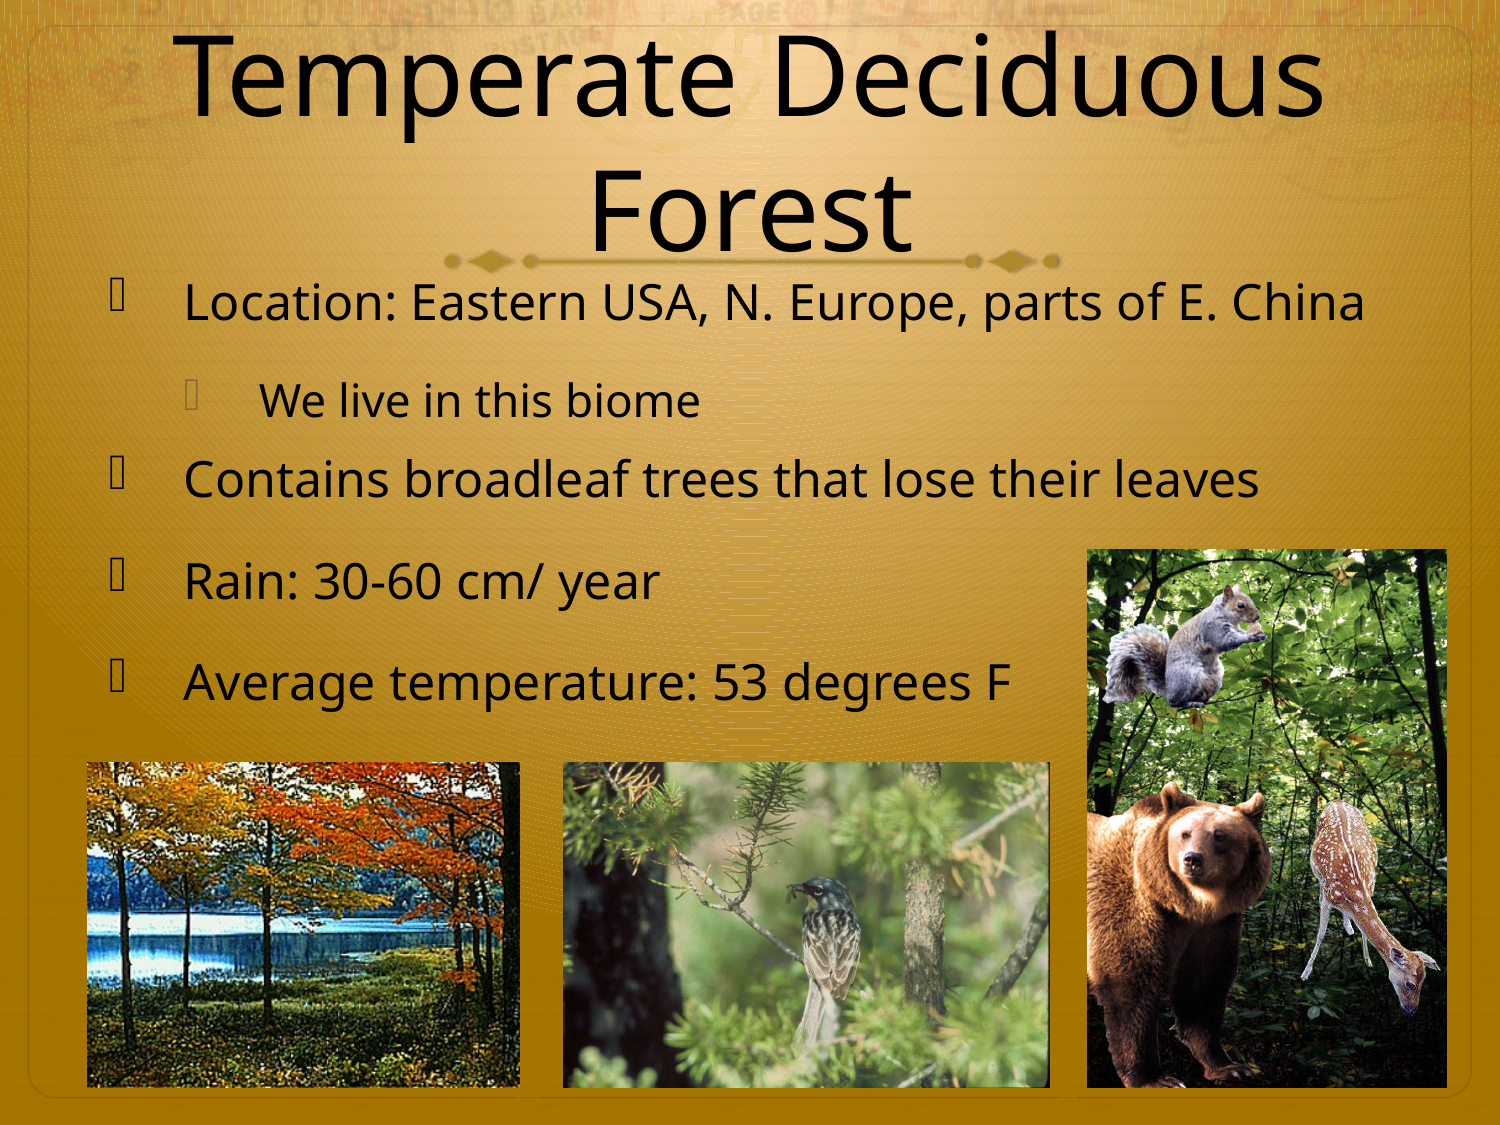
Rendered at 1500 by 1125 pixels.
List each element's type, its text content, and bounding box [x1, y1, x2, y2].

list Location: Eastern USA, N. Europe, parts of E. China We live in this biome Contains broadleaf trees that lose their leaves Rain: 30-60 cm/ year Average temperature: 53 degrees F [93, 262, 1407, 938]
title Temperate Deciduous Forest [93, 45, 1407, 233]
picture [0, 0, 1500, 1125]
